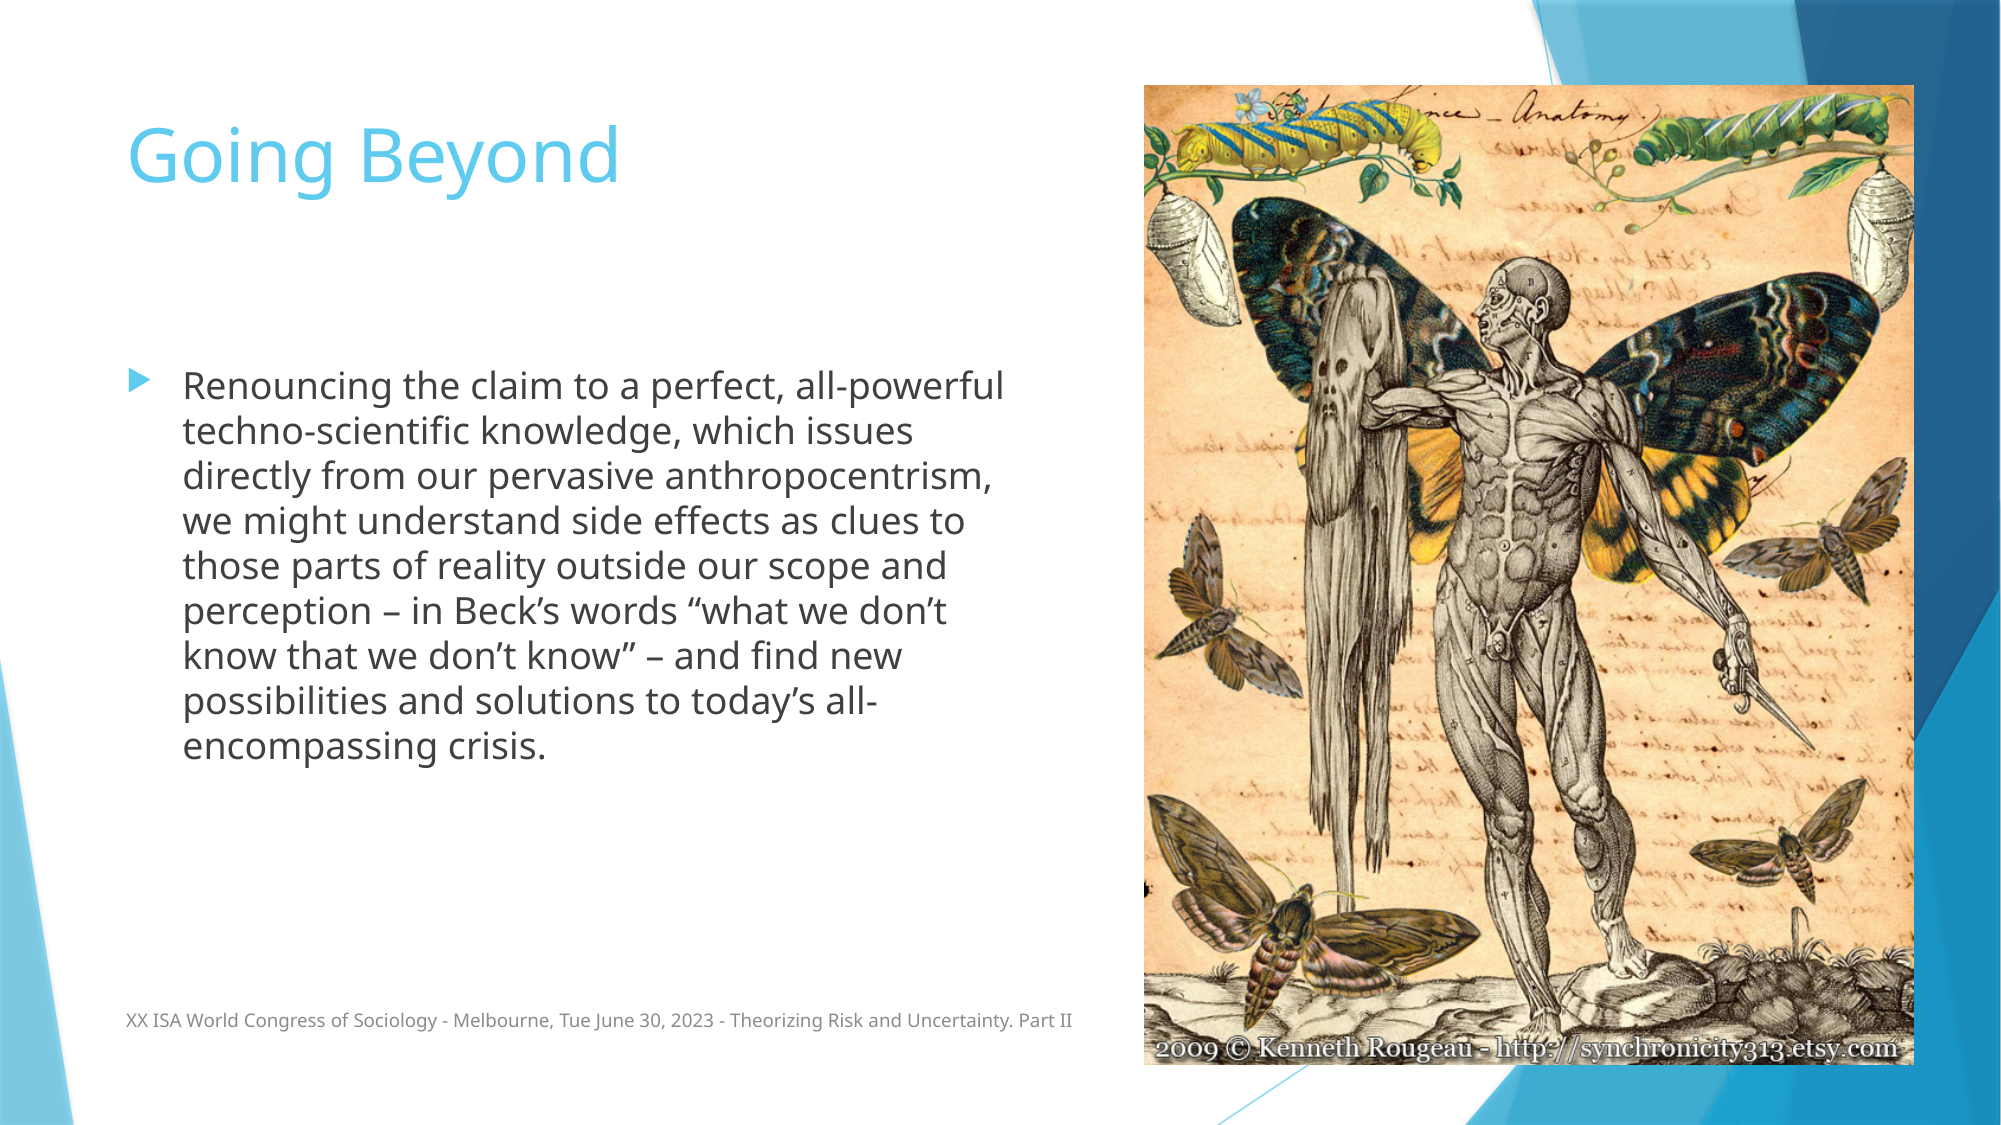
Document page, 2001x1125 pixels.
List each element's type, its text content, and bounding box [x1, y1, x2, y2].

footer XX ISA World Congress of Sociology - Melbourne, Tue June 30, 2023 - Theorizing Risk and Uncertainty. Part II [111, 991, 1138, 1051]
picture [1143, 85, 1914, 1065]
title Going Beyond [111, 99, 1138, 317]
list Renouncing the claim to a perfect, all-powerful techno-scientific knowledge, which issues directly from our pervasive anthropocentrism, we might understand side effects as clues to those parts of reality outside our scope and perception – in Beck’s words “what we don’t know that we don’t know” – and find new possibilities and solutions to today’s all-encompassing crisis. [111, 354, 1049, 991]
